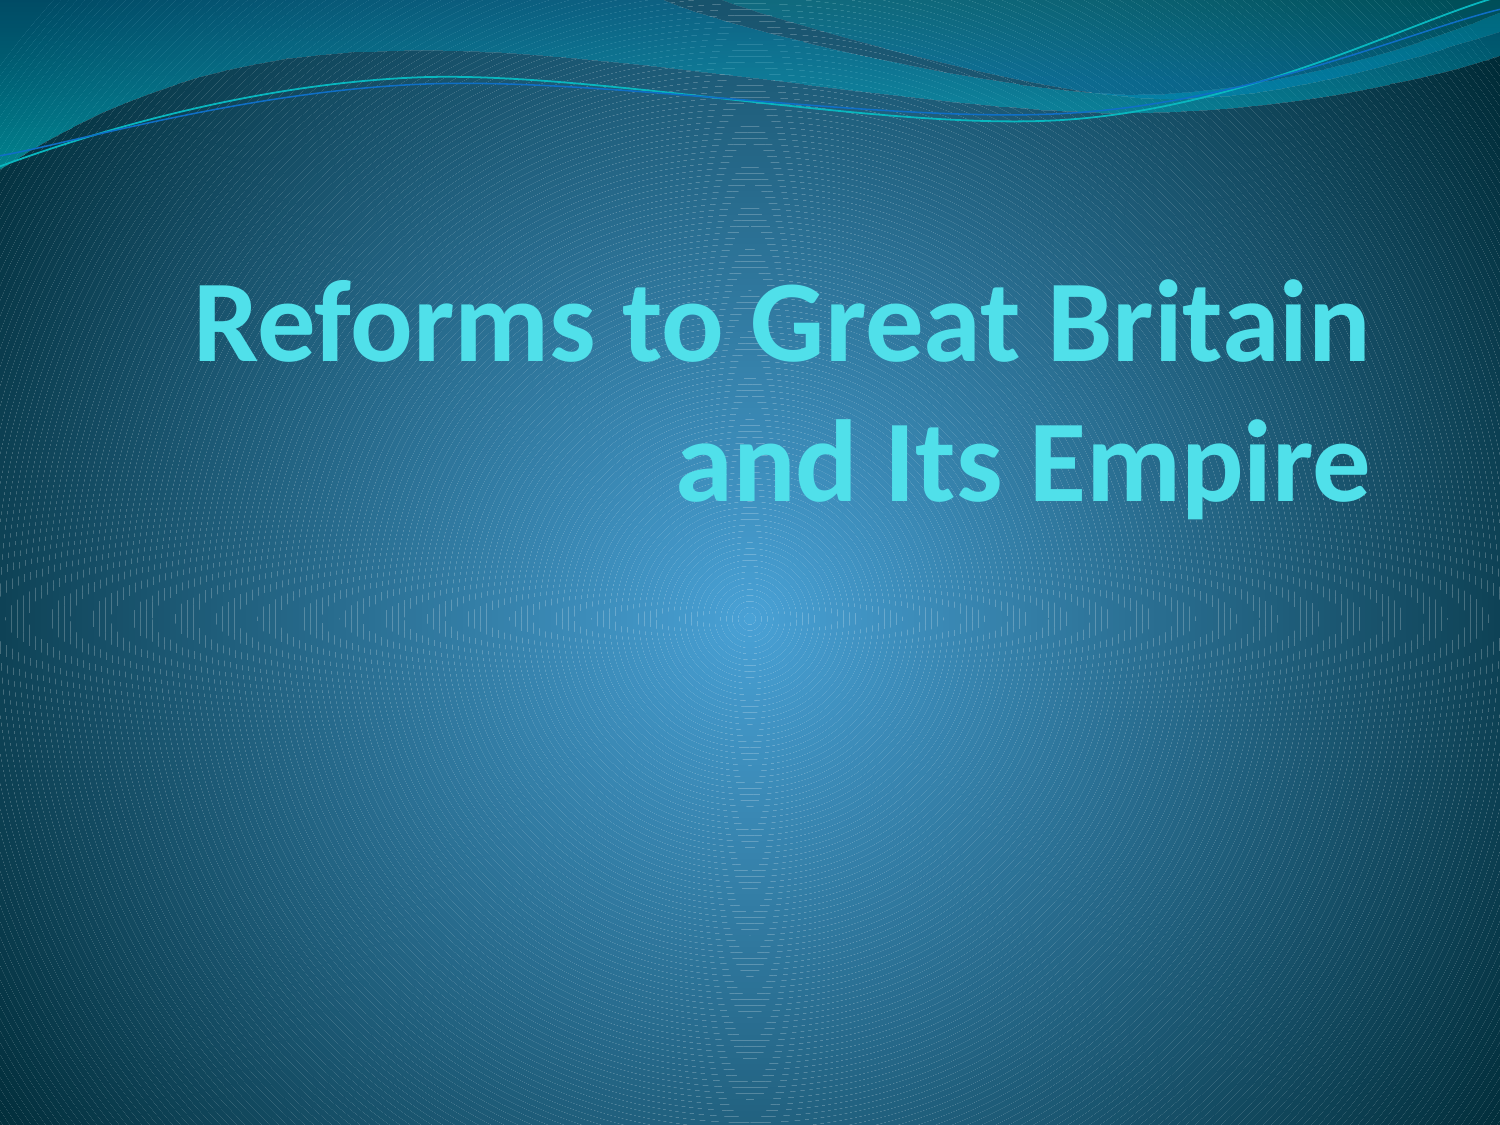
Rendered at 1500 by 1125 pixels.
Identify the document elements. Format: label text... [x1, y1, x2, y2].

title Reforms to Great Britain and Its Empire [87, 224, 1376, 525]
